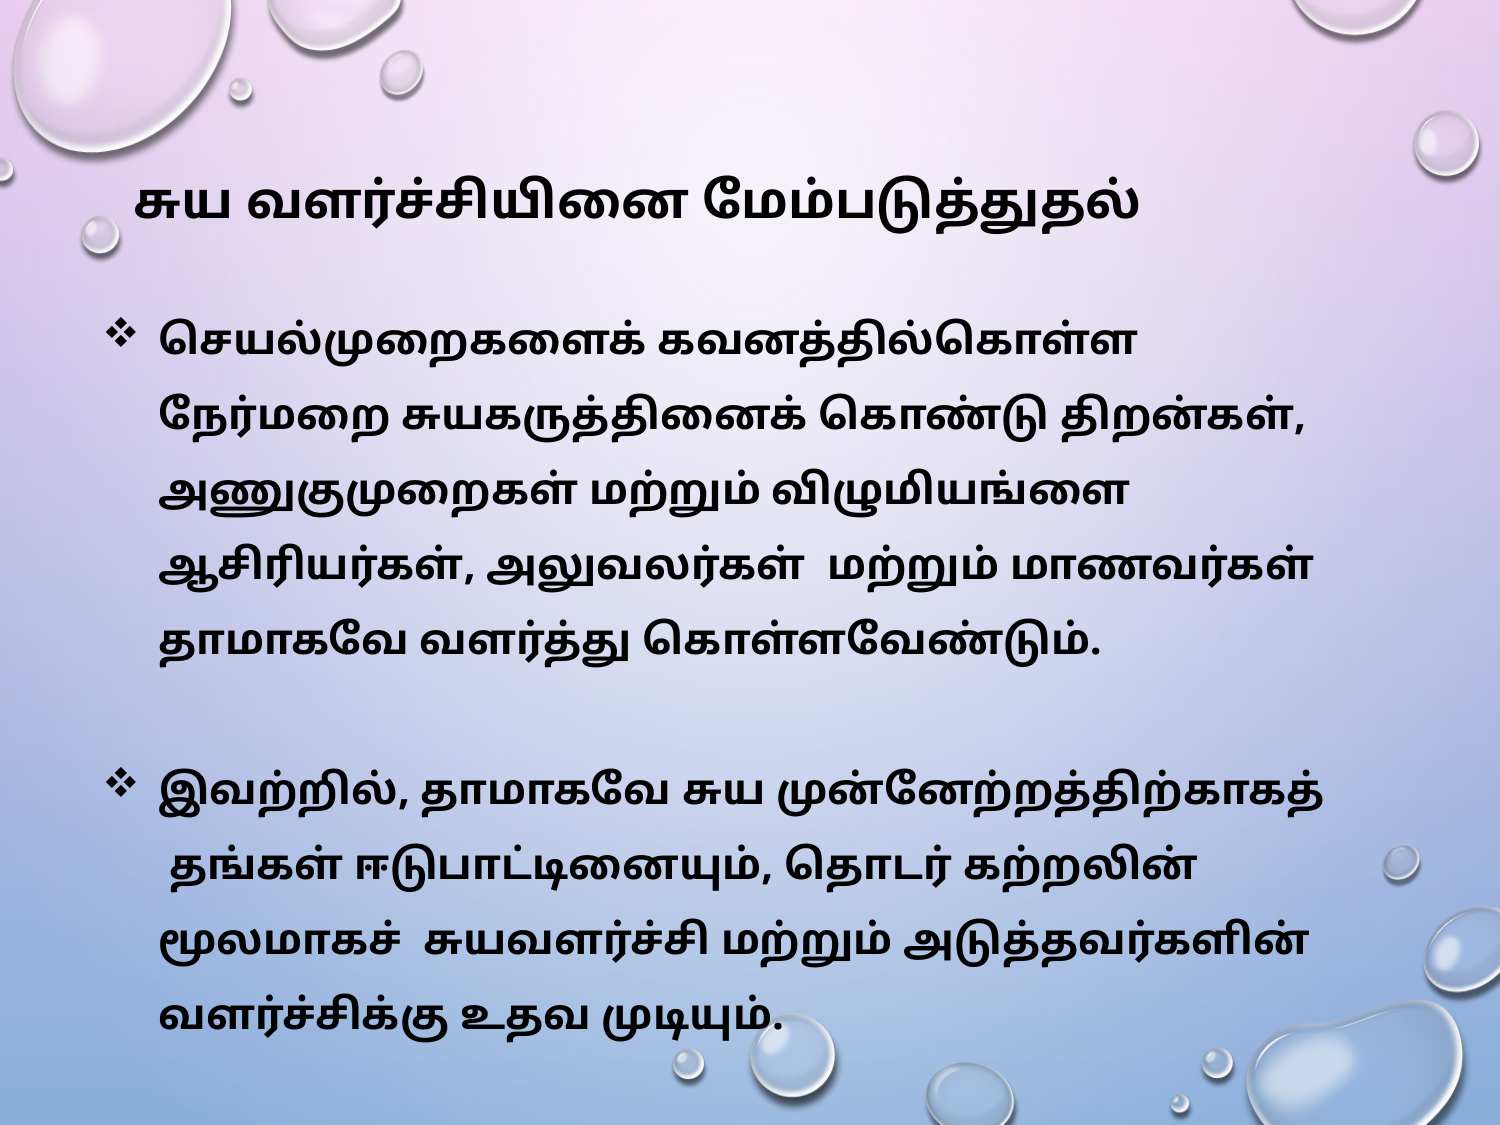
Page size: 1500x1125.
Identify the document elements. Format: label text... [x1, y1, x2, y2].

title சுய வளர்ச்சியினை மேம்படுத்துதல் [0, 101, 1275, 364]
text_box செயல்முறைகளைக் கவனத்தில்கொள்ள நேர்மறை சுயகருத்தினைக் கொண்டு திறன்கள், அணுகுமுறைகள் மற்றும் விழுமியங்ளை ஆசிரியர்கள், அலுவலர்கள் மற்றும் மாணவர்கள் தாமாகவே வளர்த்து கொள்ளவேண்டும். இவற்றில், தாமாகவே சுய முன்னேற்றத்திற்காகத் தங்கள் ஈடுபாட்டினையும், தொடர் கற்றலின் மூலமாகச் சுயவளர்ச்சி மற்றும் அடுத்தவர்களின் வளர்ச்சிக்கு உதவ முடியும். [87, 280, 1350, 1121]
picture [0, 0, 1500, 1125]
